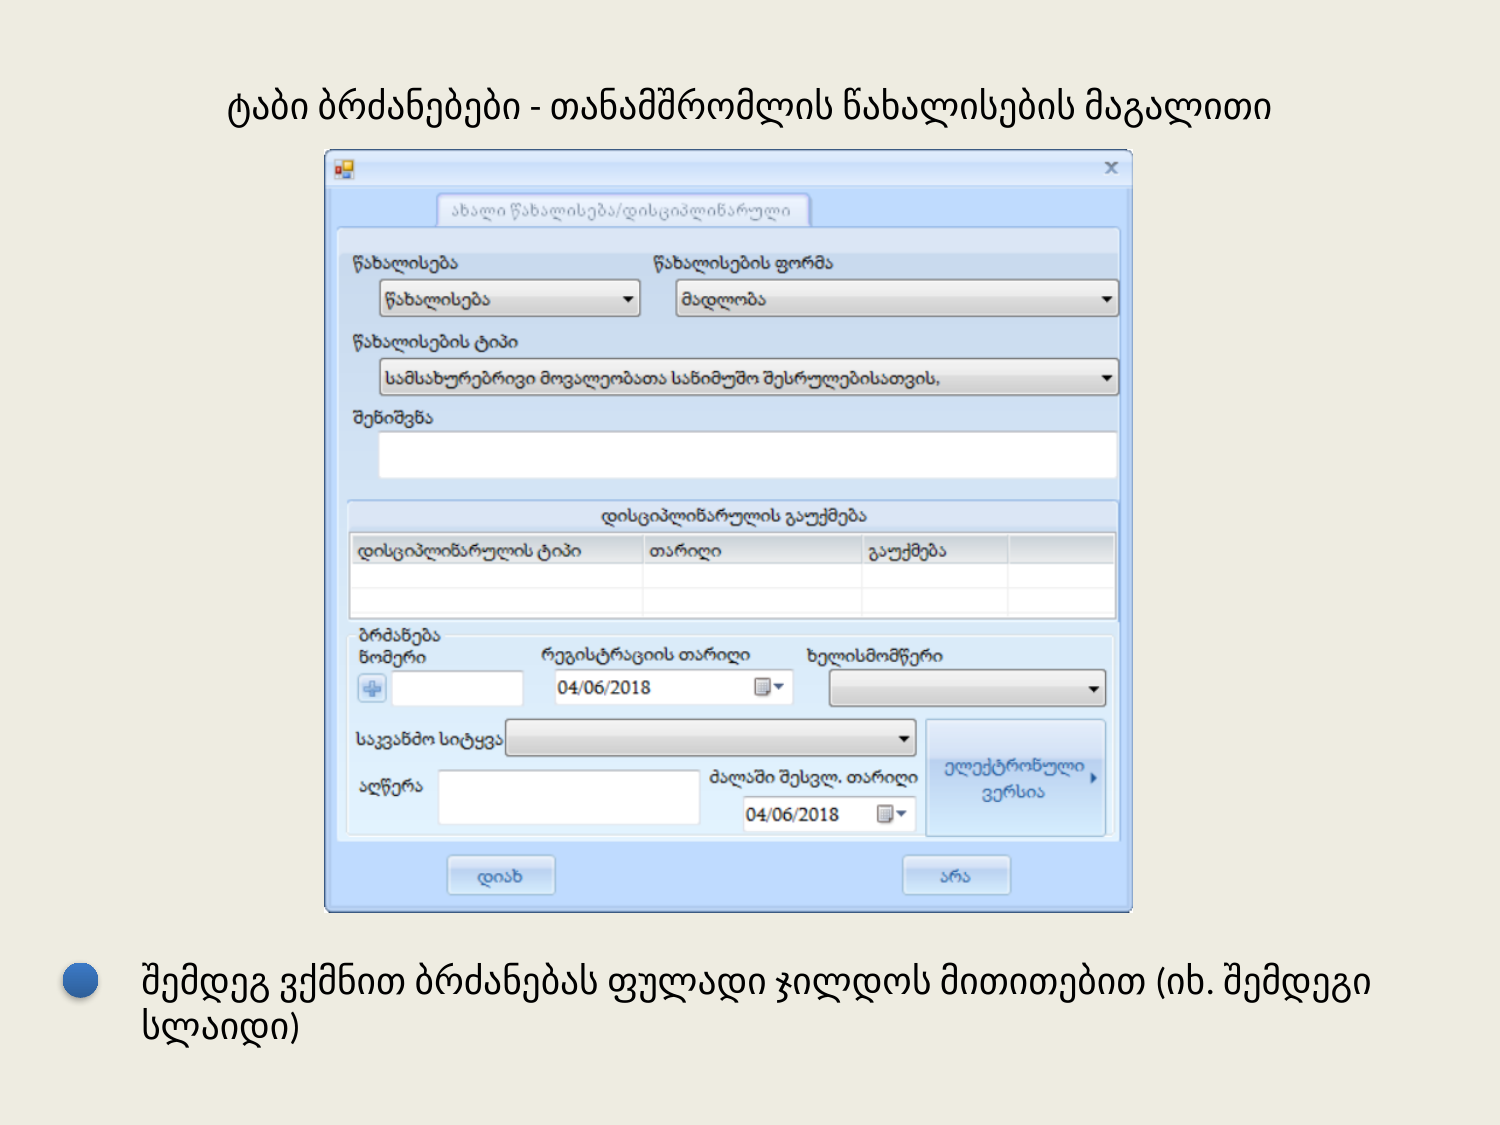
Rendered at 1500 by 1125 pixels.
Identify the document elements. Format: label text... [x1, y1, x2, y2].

text_box ტაბი ბრძანებები - თანამშრომლის წახალისების მაგალითი [81, 74, 1418, 135]
text_box შემდეგ ვქმნით ბრძანებას ფულადი ჯილდოს მითითებით (იხ. შემდეგი სლაიდი) [126, 949, 1463, 1055]
picture [324, 149, 1134, 913]
text_box [62, 962, 99, 998]
